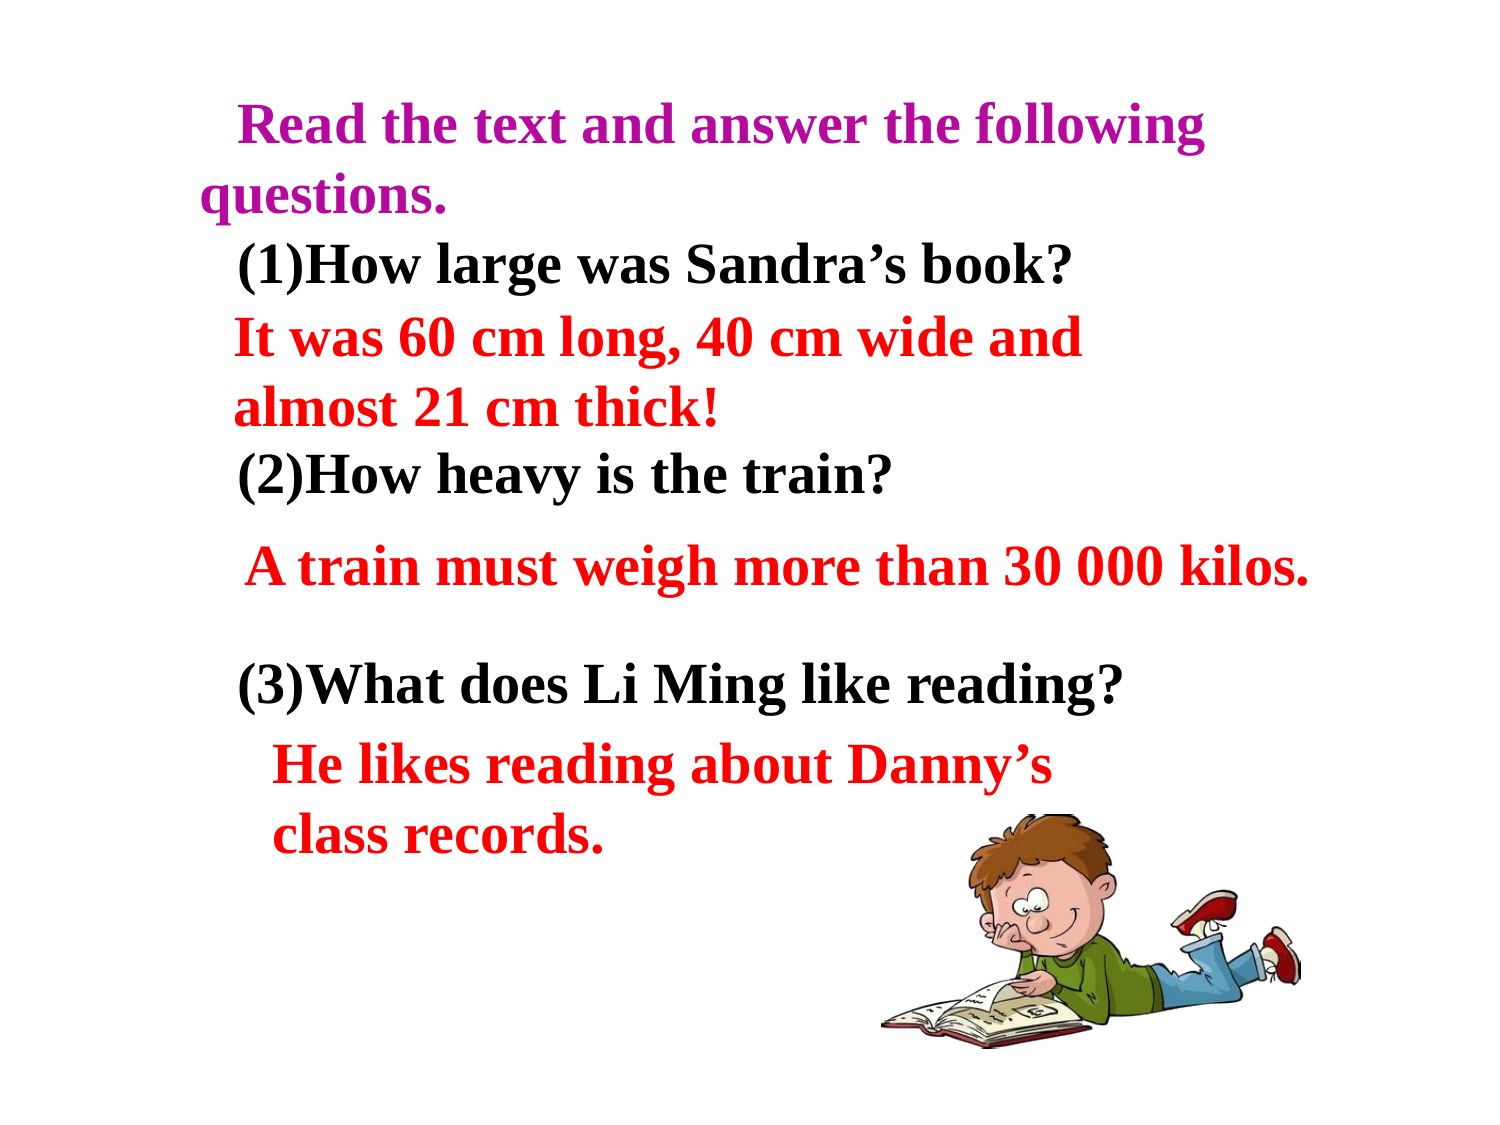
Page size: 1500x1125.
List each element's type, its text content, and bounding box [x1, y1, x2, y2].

text_box Read the text and answer the following questions. (1)How large was Sandra’s book? (2)How heavy is the train? (3)What does Li Ming like reading? [184, 77, 1339, 793]
text_box It was 60 cm long, 40 cm wide and almost 21 cm thick! [218, 290, 1230, 446]
picture [881, 814, 1302, 1050]
text_box He likes reading about Danny’s class records. [257, 717, 1092, 873]
text_box A train must weigh more than 30 000 kilos. [229, 519, 1341, 605]
